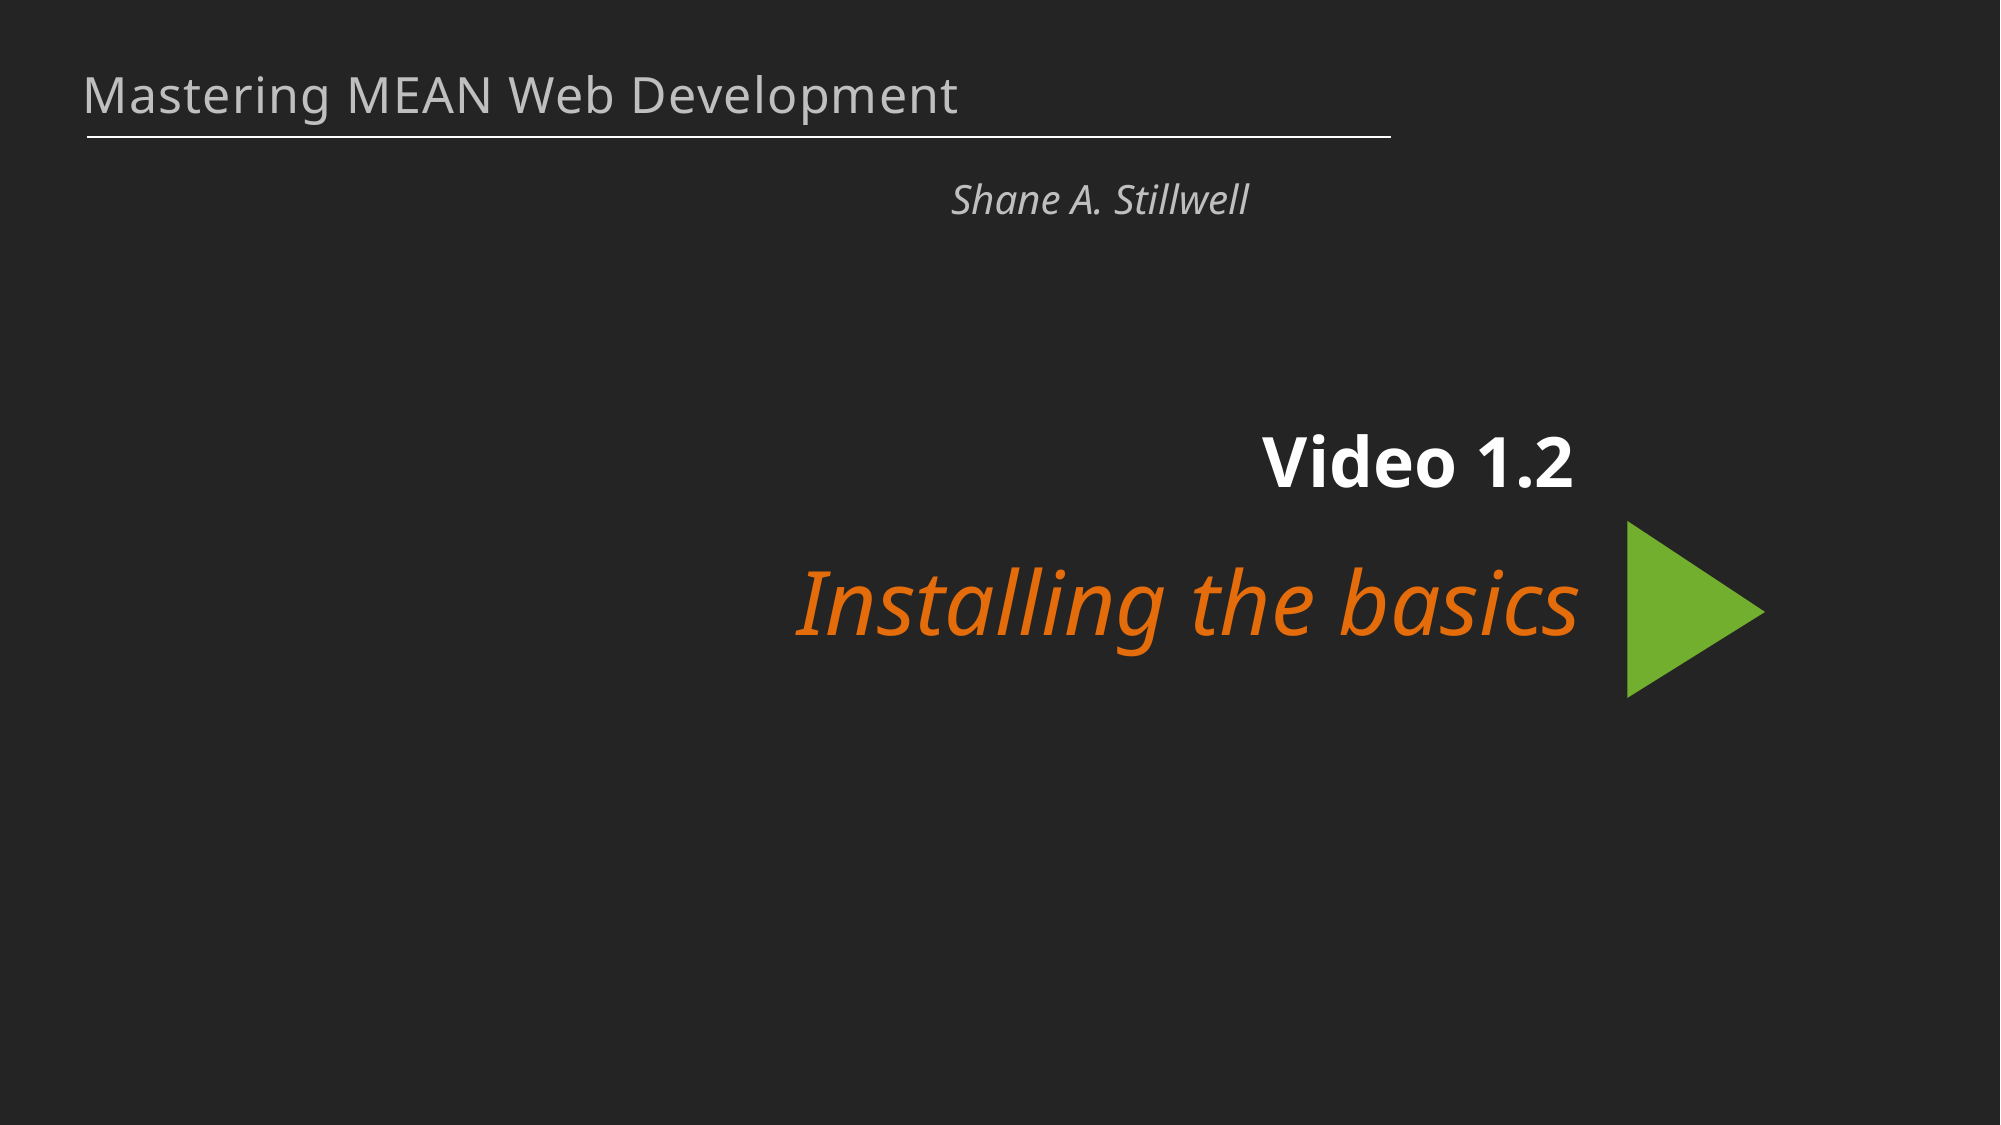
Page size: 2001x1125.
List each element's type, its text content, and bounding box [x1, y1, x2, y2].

text_box [1627, 520, 1766, 698]
text_box Shane A. Stillwell [86, 164, 1268, 231]
text_box Mastering MEAN Web Development [64, 54, 1942, 133]
text_box Video 1.2 [683, 408, 1593, 510]
text_box Installing the basics [86, 537, 1600, 663]
